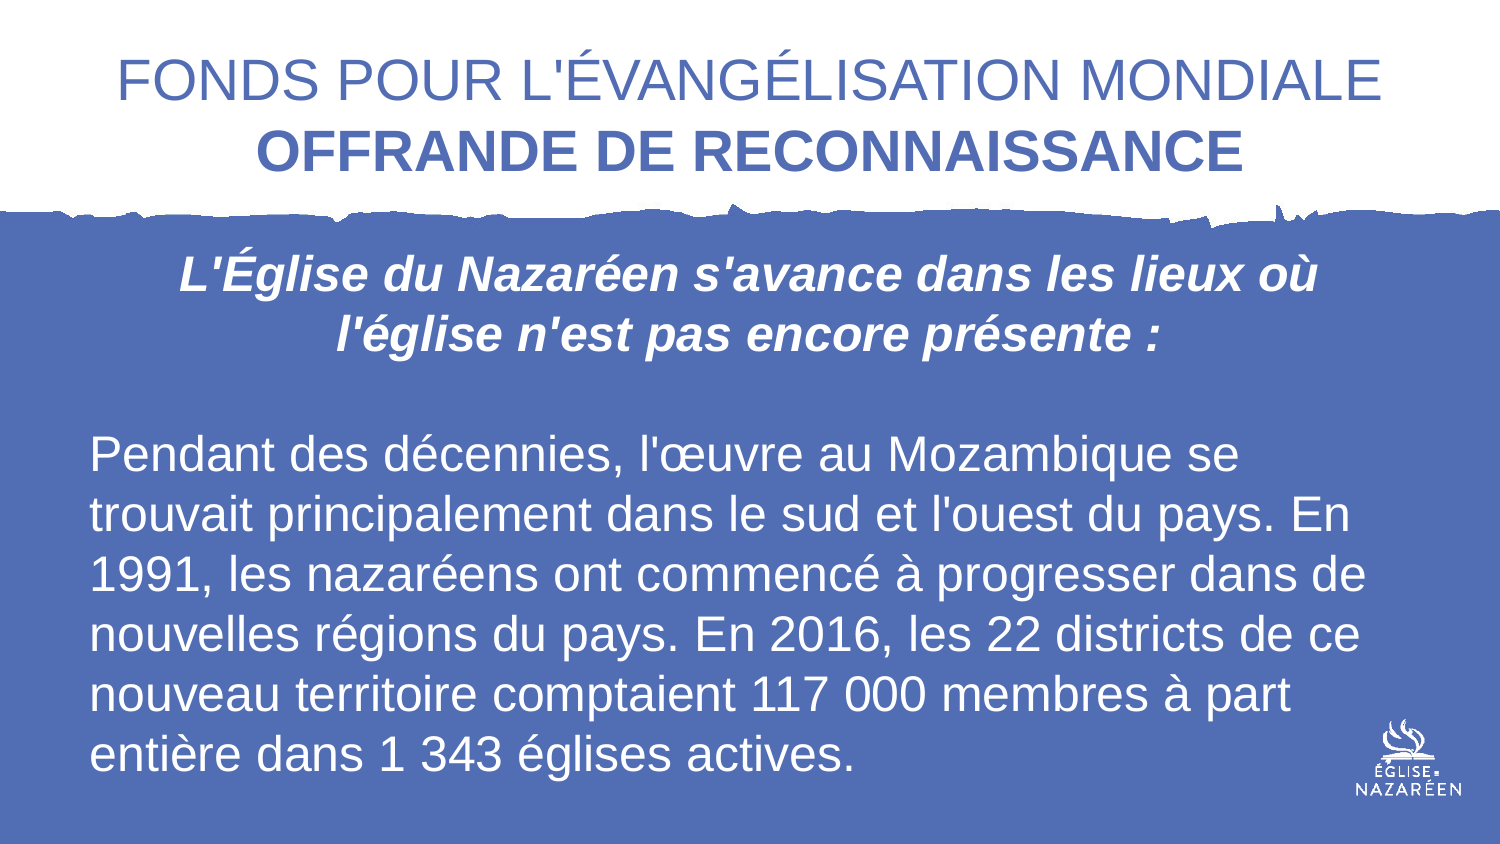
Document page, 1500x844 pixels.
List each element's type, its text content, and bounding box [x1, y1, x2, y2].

picture [0, 0, 1500, 844]
text_box L'Église du Nazaréen s'avance dans les lieux où l'église n'est pas encore présente : Pendant des décennies, l'œuvre au Mozambique se trouvait principalement dans le sud et l'ouest du pays. En 1991, les nazaréens ont commencé à progresser dans de nouvelles régions du pays. En 2016, les 22 districts de ce nouveau territoire comptaient 117 000 membres à part entière dans 1 343 églises actives. [74, 234, 1425, 790]
text_box Fonds pour l'évangélisation mondiale Offrande de reconnaissance [12, 34, 1488, 191]
